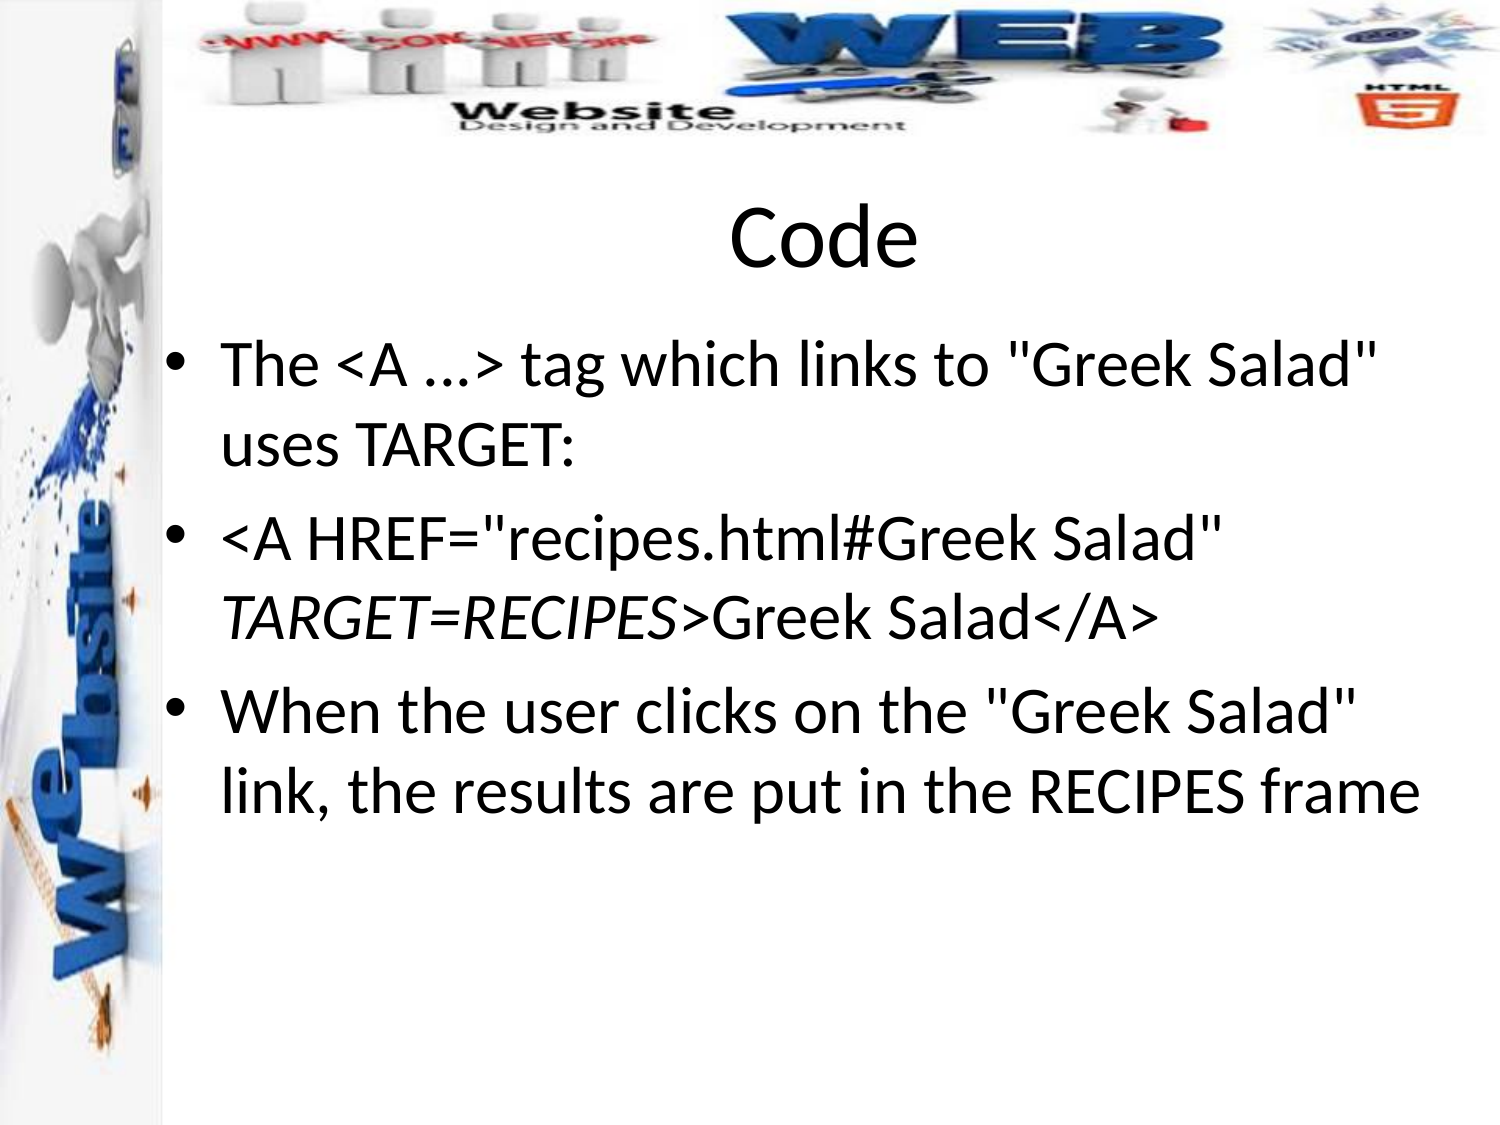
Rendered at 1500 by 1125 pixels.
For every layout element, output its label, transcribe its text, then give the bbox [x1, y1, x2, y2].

title Code [150, 137, 1500, 325]
picture [0, 0, 1500, 1125]
list The <A ...> tag which links to "Greek Salad" uses TARGET: <A HREF="recipes.html#Greek Salad" TARGET=RECIPES>Greek Salad</A> When the user clicks on the "Greek Salad" link, the results are put in the RECIPES frame [148, 312, 1499, 1125]
